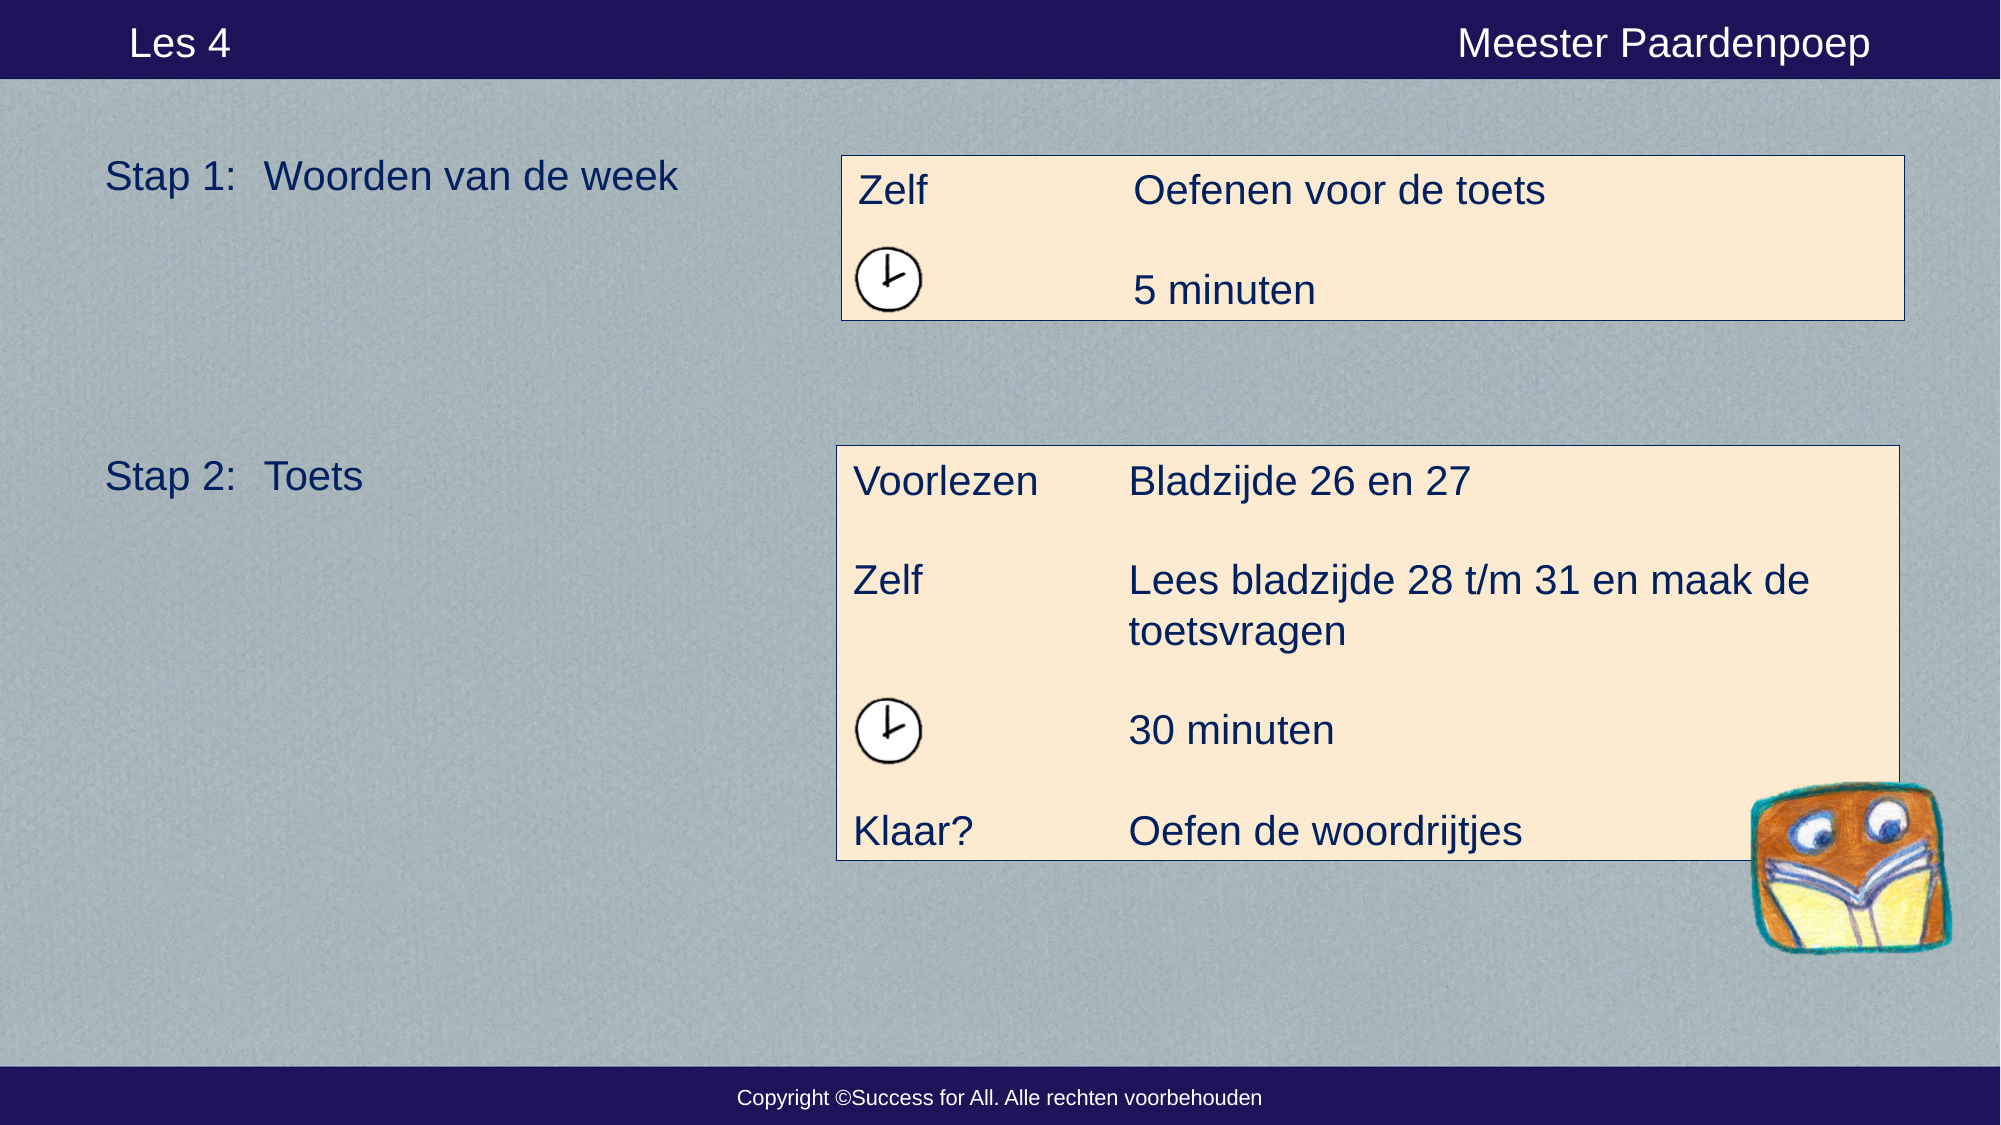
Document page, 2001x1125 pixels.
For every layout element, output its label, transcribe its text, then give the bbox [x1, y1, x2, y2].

text_box Copyright ©Success for All. Alle rechten voorbehouden [0, 1076, 2000, 1125]
text_box Les 4 [114, 8, 354, 73]
text_box Meester Paardenpoep [999, 8, 1886, 73]
text_box Voorlezen Bladzijde 26 en 27 Zelf Lees bladzijde 28 t/m 31 en maak de toetsvragen 30 minuten Klaar? Oefen de woordrijtjes [836, 445, 1900, 861]
text_box Zelf Oefenen voor de toets 5 minuten [841, 155, 1905, 321]
text_box Stap 1: Woorden van de week Stap 2: Toets [90, 141, 883, 857]
picture [0, 0, 2001, 1125]
